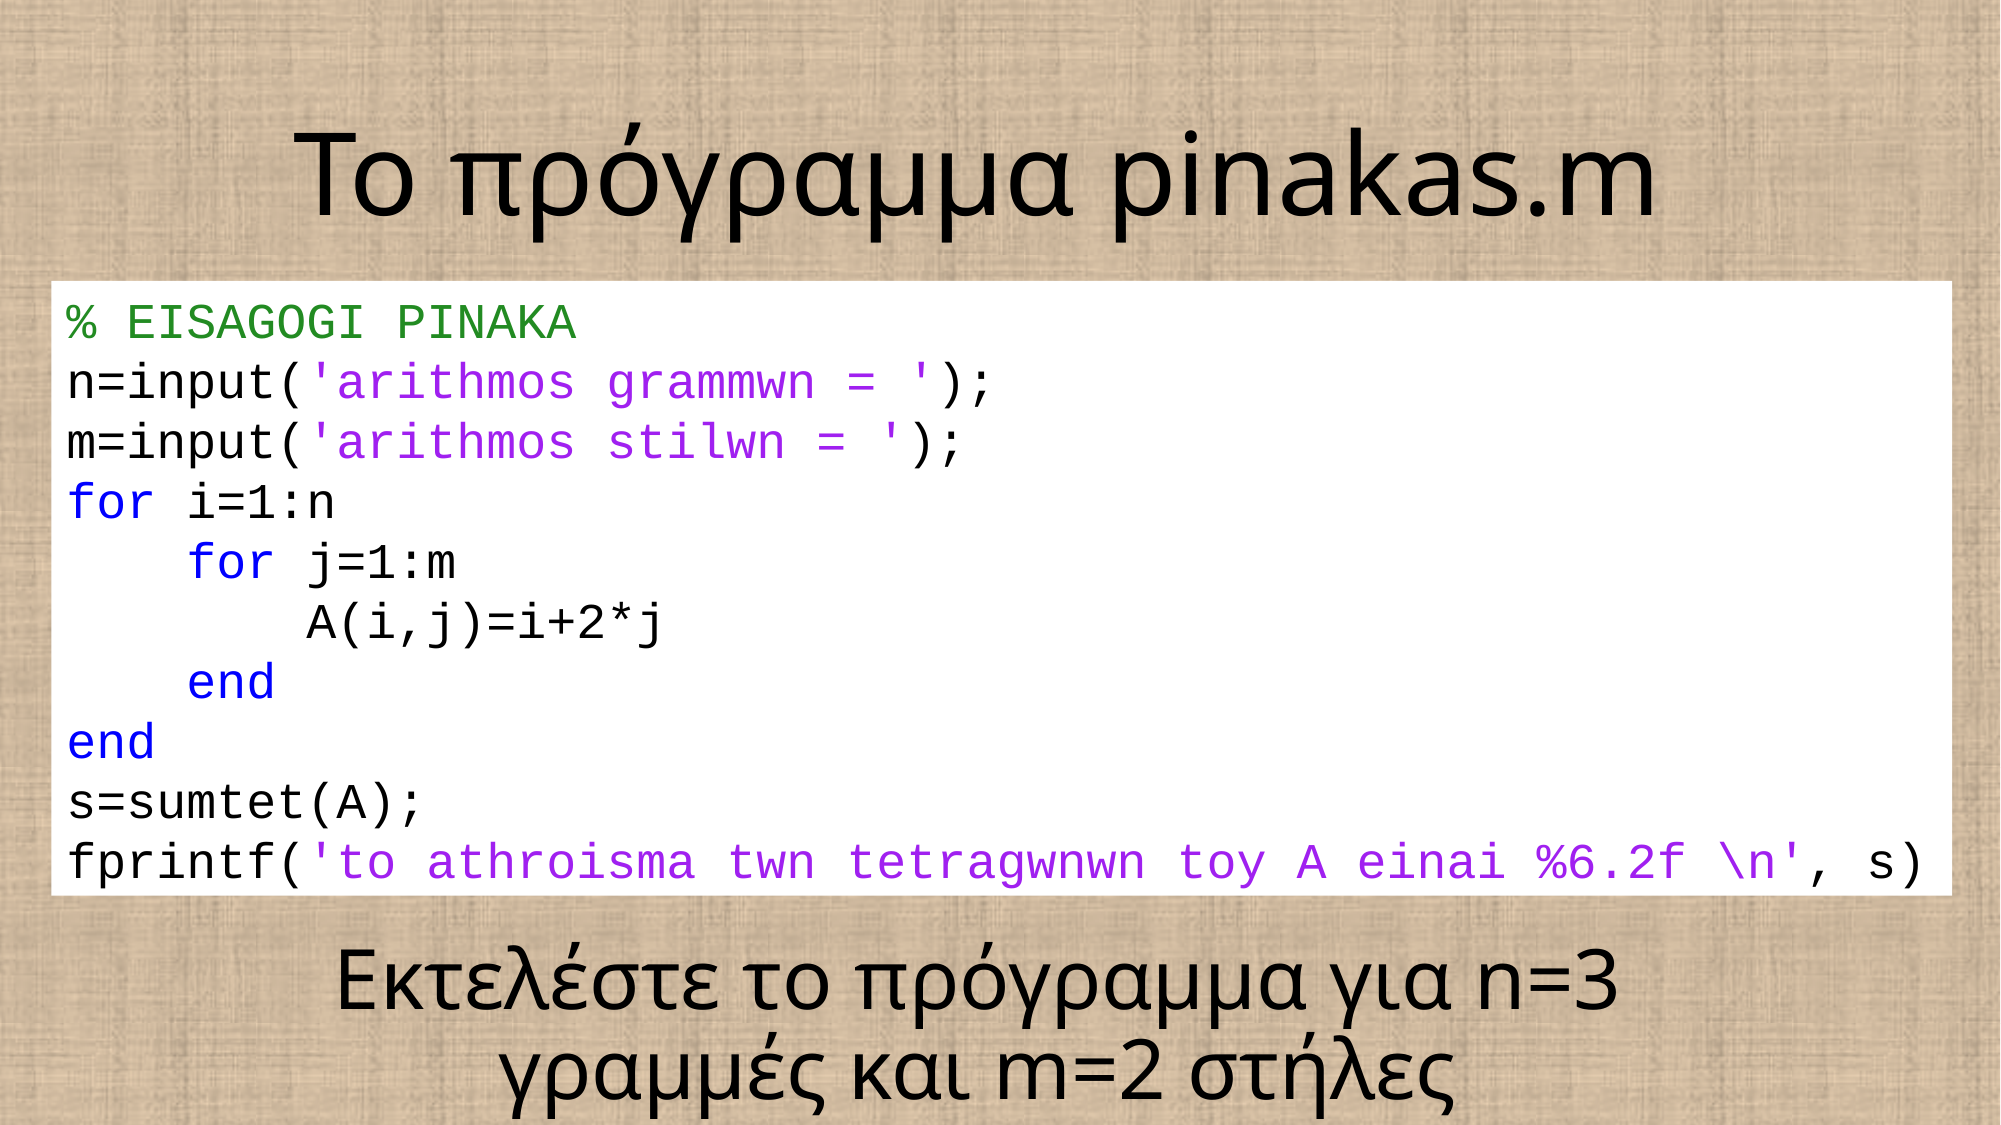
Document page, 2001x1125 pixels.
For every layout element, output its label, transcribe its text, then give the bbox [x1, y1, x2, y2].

text_box % EISAGOGI PINAKA n=input('arithmos grammwn = '); m=input('arithmos stilwn = '); for i=1:n for j=1:m A(i,j)=i+2*j end end s=sumtet(A); fprintf('to athroisma twn tetragwnwn toy A einai %6.2f \n', s) [51, 280, 1953, 896]
title Το πρόγραμμα pinakas.m [227, 0, 1728, 249]
text_box Εκτελέστε το πρόγραμμα για n=3 γραμμές και m=2 στήλες [227, 876, 1728, 1125]
